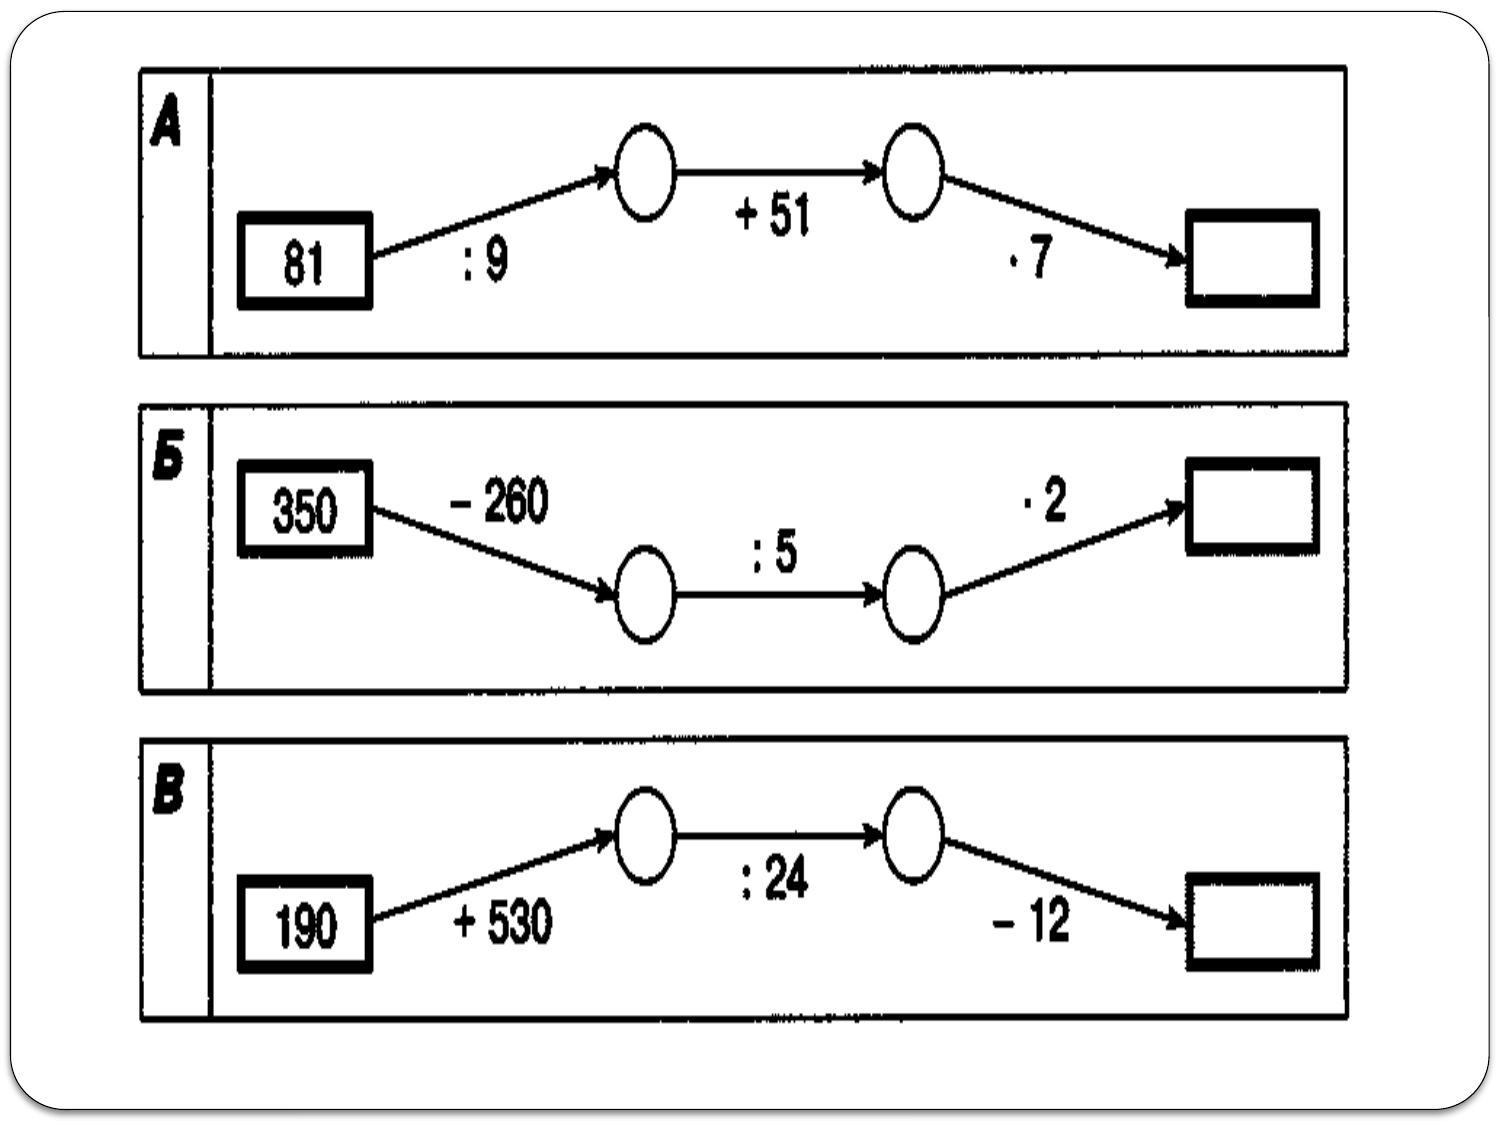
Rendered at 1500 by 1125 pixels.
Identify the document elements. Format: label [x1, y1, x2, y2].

list [64, 30, 1424, 1059]
